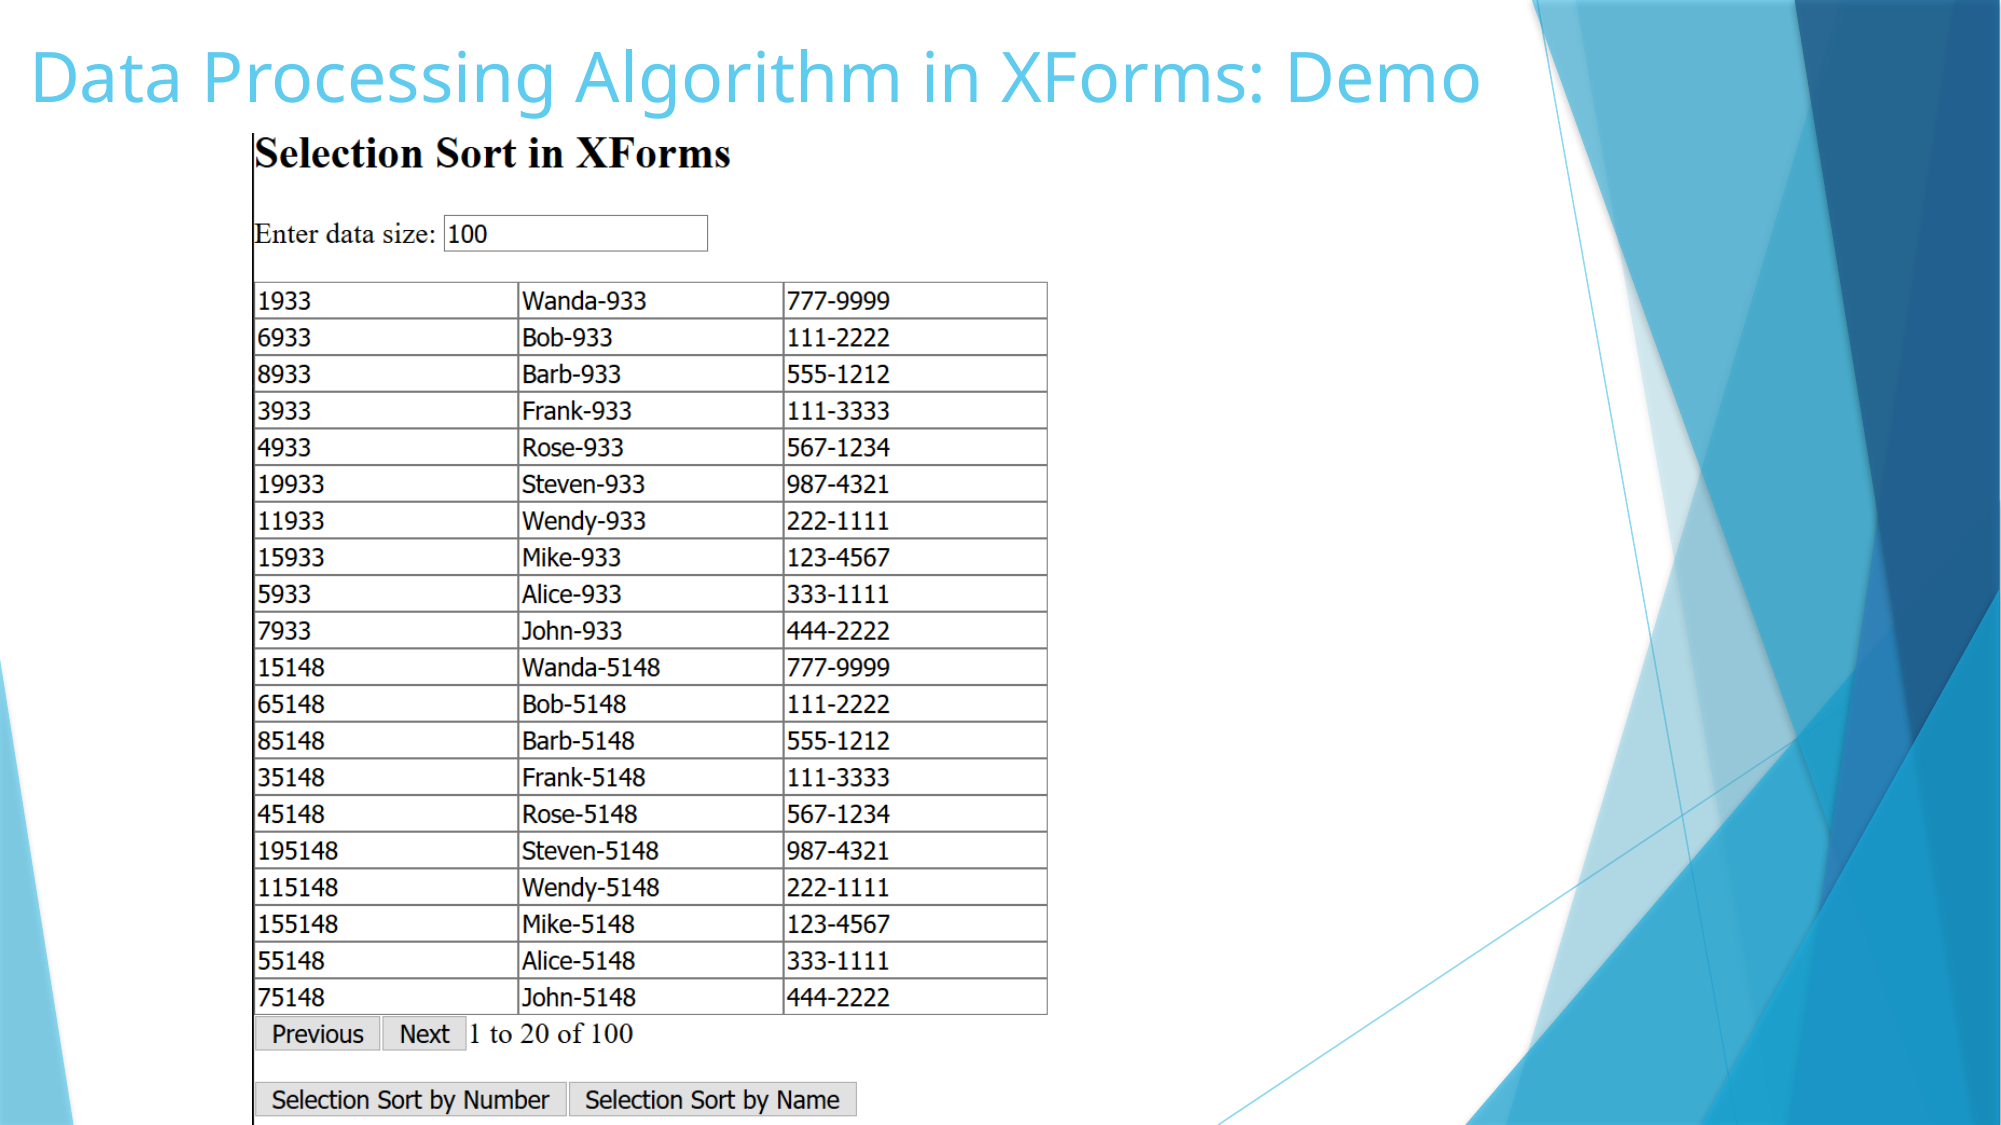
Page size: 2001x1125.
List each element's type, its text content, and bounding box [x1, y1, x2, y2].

picture [251, 133, 1050, 1125]
title Data Processing Algorithm in XForms: Demo [14, 25, 1522, 134]
